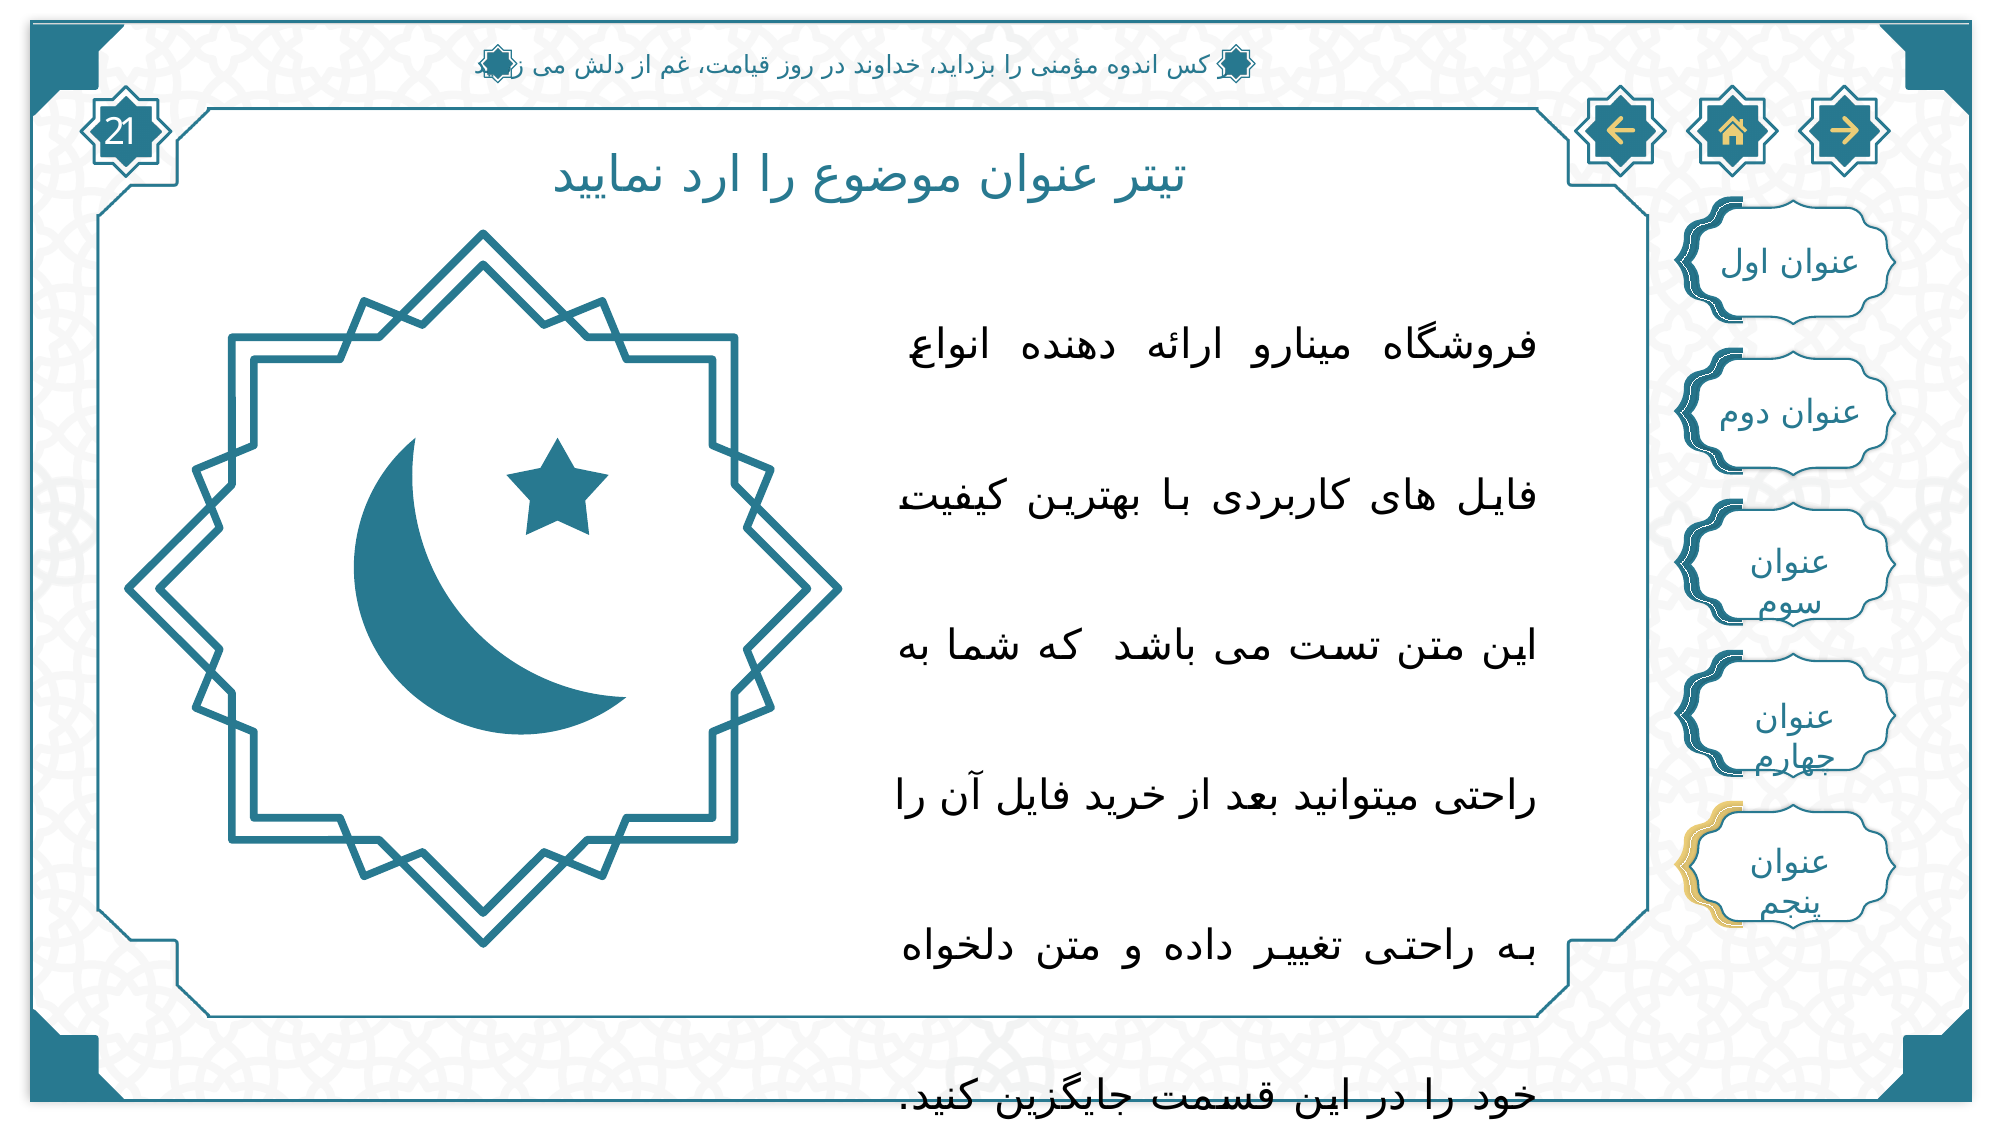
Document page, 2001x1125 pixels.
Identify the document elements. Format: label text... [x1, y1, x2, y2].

text_box تیتر عنوان موضوع را ارد نمایید [176, 134, 1565, 209]
text_box فروشگاه مینارو ارائه دهنده انواع فایل های کاربردی با بهترین کیفیت این متن تست می باشد که شما به راحتی میتوانید بعد از خرید فایل آن را به راحتی تغییر داده و متن دلخواه خود را در این قسمت جایگزین کنید. فروشگاه مینارو ارائه دهنده انواع فایل های کاربردی با بهترین کیفیت این متن تست می باشد [879, 209, 1554, 1125]
text_box [1718, 115, 1748, 145]
text_box عنوان اول [1702, 233, 1879, 288]
text_box [1606, 116, 1636, 145]
text_box هر کس اندوه مؤمنی را بزداید، خداوند در روز قیامت، غم از دلش می زداید [198, 40, 1522, 86]
text_box عنوان چهارم [1697, 687, 1893, 783]
text_box عنوان پنجم [1702, 833, 1879, 928]
text_box عنوان دوم [1702, 383, 1879, 438]
text_box عنوان سوم [1702, 533, 1879, 628]
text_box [1216, 43, 1256, 84]
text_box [478, 43, 518, 84]
picture [1809, 95, 1880, 167]
picture [1697, 95, 1768, 167]
picture [90, 95, 1656, 1018]
text_box 21 [88, 99, 156, 160]
text_box [1830, 116, 1859, 145]
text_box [123, 229, 843, 948]
